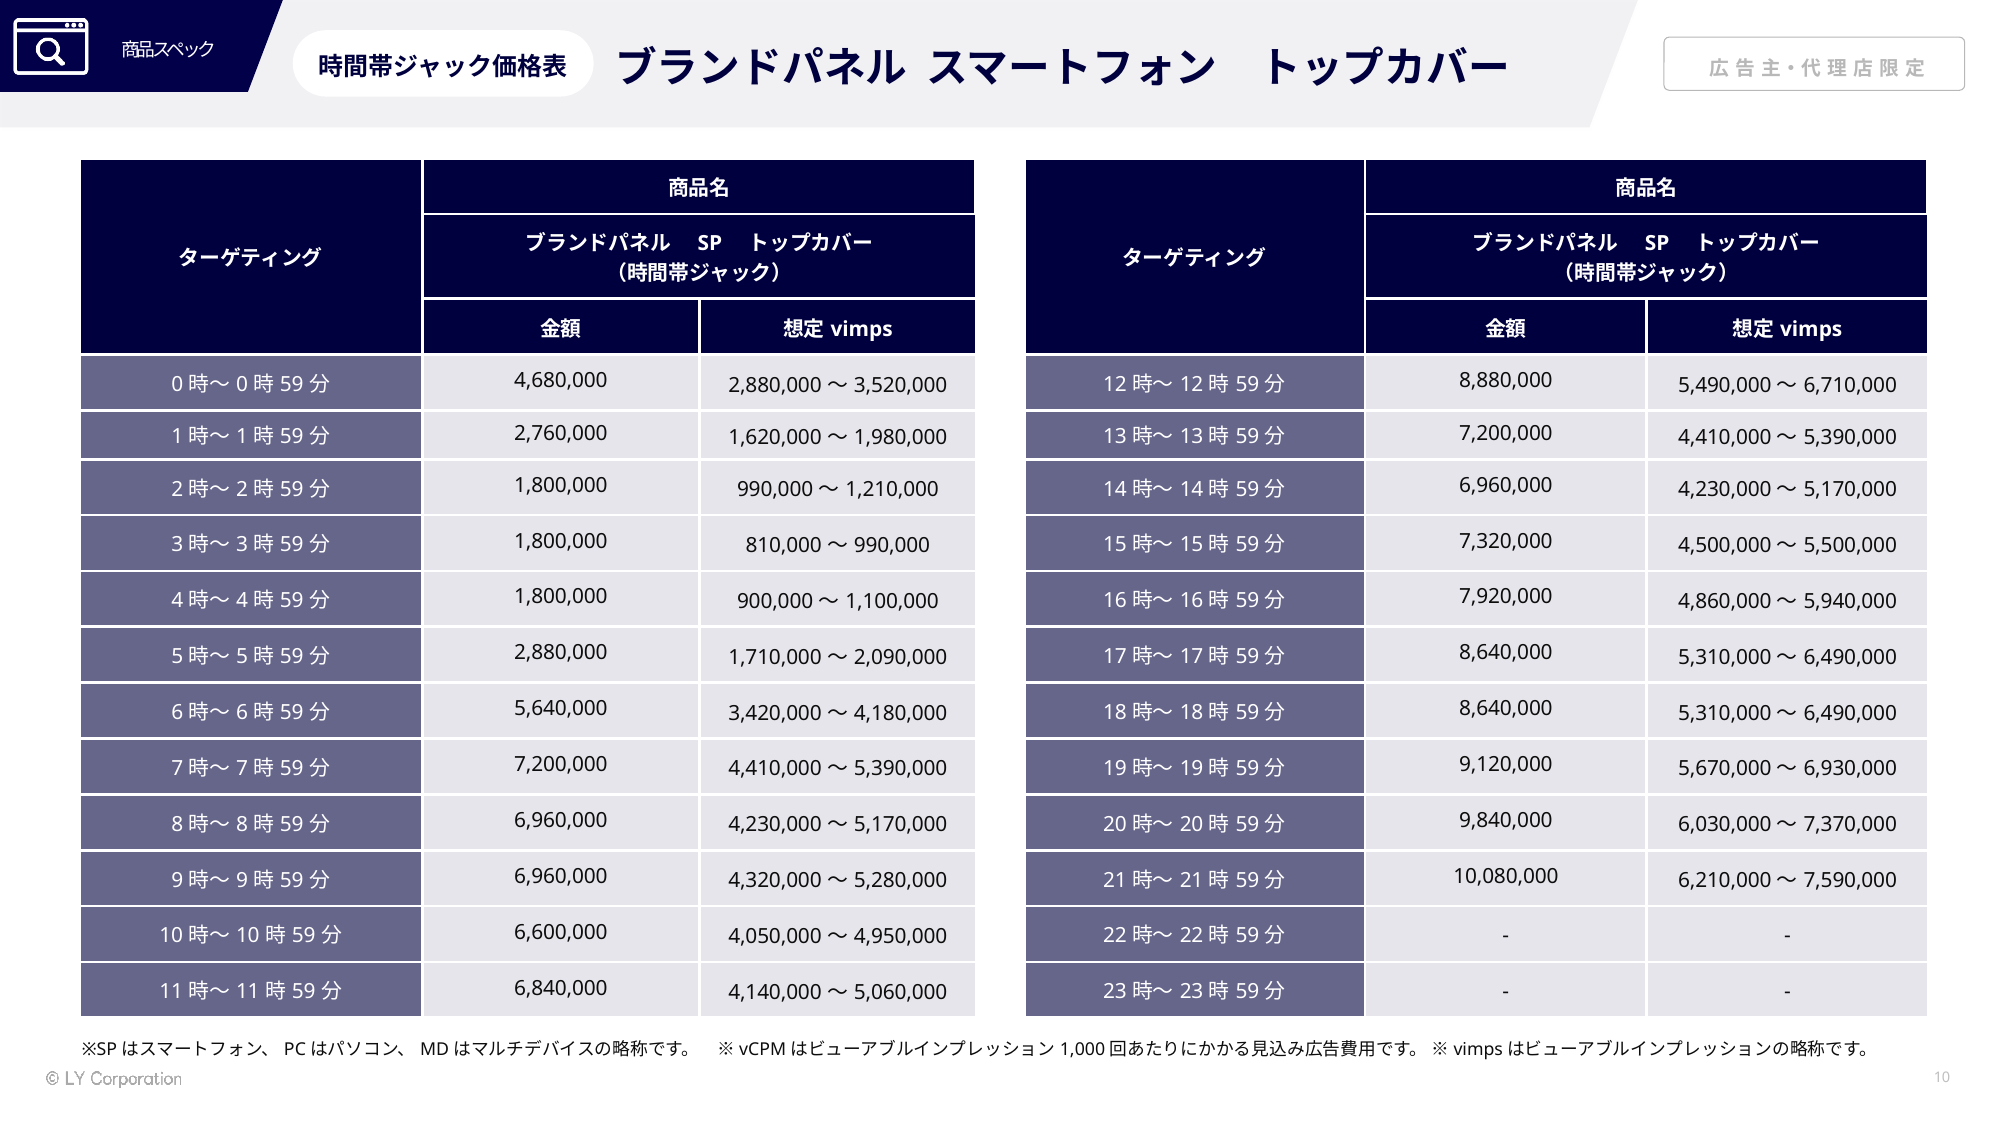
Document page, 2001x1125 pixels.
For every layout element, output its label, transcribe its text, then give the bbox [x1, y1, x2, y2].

table_cell 4,230,000～5,170,000 [701, 796, 975, 849]
table_cell 14時～14時59分 [1026, 461, 1364, 514]
table_cell 5,490,000～6,710,000 [1648, 356, 1927, 409]
table_cell 2,880,000～3,520,000 [701, 356, 975, 409]
table_cell 18時～18時59分 [1026, 684, 1364, 737]
table_cell 16時～16時59分 [1026, 572, 1364, 625]
text_box 時間帯ジャック価格表 [291, 29, 595, 98]
table_cell 4,410,000～5,390,000 [1648, 412, 1927, 458]
table_cell 5時～5時59分 [81, 628, 421, 681]
table_cell 6,840,000 [424, 963, 698, 1016]
table_cell 4,230,000～5,170,000 [1648, 461, 1927, 514]
table_cell 5,640,000 [424, 684, 698, 737]
table_cell 1,710,000～2,090,000 [701, 628, 975, 681]
table_cell 990,000～1,210,000 [701, 461, 975, 514]
table_cell 4,140,000～5,060,000 [701, 963, 975, 1016]
table_cell - [1648, 907, 1927, 961]
table_cell 2,760,000 [424, 412, 698, 458]
table_cell 21時～21時59分 [1026, 852, 1364, 905]
table_cell 4,860,000～5,940,000 [1648, 572, 1927, 625]
table_cell 4時～4時59分 [81, 572, 421, 625]
table_cell 6,960,000 [424, 852, 698, 905]
table_cell 4,410,000～5,390,000 [701, 740, 975, 793]
table_cell 20時～20時59分 [1026, 796, 1364, 849]
table_cell 想定vimps [1648, 300, 1927, 353]
table_cell 0時～0時59分 [81, 356, 421, 409]
table_cell 1,800,000 [424, 516, 698, 570]
table_cell - [1366, 963, 1645, 1016]
table_cell - [1648, 963, 1927, 1016]
table_cell 1,620,000～1,980,000 [701, 412, 975, 458]
table_cell 7,920,000 [1366, 572, 1645, 625]
table_cell 19時～19時59分 [1026, 740, 1364, 793]
table_cell 7時～7時59分 [81, 740, 421, 793]
table_cell 1時～1時59分 [81, 412, 421, 458]
table_cell 8,640,000 [1366, 628, 1645, 681]
picture [46, 1071, 181, 1088]
list ブランドパネル スマートフォン トップカバー [615, 41, 1646, 97]
table_cell 10,080,000 [1366, 852, 1645, 905]
table_cell 9,120,000 [1366, 740, 1645, 793]
table_cell 23時～23時59分 [1026, 963, 1364, 1016]
table_cell 13時～13時59分 [1026, 412, 1364, 458]
table_cell 10時～10時59分 [81, 907, 421, 961]
table_cell 6時～6時59分 [81, 684, 421, 737]
table_cell ブランドパネル SP トップカバー （時間帯ジャック） [424, 215, 975, 297]
table_cell 900,000～1,100,000 [701, 572, 975, 625]
table_header 商品名 [1366, 160, 1926, 213]
list 商品スペック [97, 13, 240, 81]
table_cell 6,600,000 [424, 907, 698, 961]
table_cell 2時～2時59分 [81, 461, 421, 514]
table_cell 6,210,000～7,590,000 [1648, 852, 1927, 905]
table_cell 6,960,000 [1366, 461, 1645, 514]
table_cell 3時～3時59分 [81, 516, 421, 570]
table_cell 7,200,000 [1366, 412, 1645, 458]
table_header 商品名 [424, 160, 974, 213]
table_cell 金額 [1366, 300, 1645, 353]
table_cell 4,500,000～5,500,000 [1648, 516, 1927, 570]
table_cell 1,800,000 [424, 461, 698, 514]
table_cell 想定vimps [701, 300, 975, 353]
table_cell 8,880,000 [1366, 356, 1645, 409]
table_header ターゲティング [1026, 160, 1364, 353]
table_cell 4,320,000～5,280,000 [701, 852, 975, 905]
table_cell 17時～17時59分 [1026, 628, 1364, 681]
table_cell 4,050,000～4,950,000 [701, 907, 975, 961]
table_cell 金額 [424, 300, 698, 353]
table_cell 9,840,000 [1366, 796, 1645, 849]
table_cell 4,680,000 [424, 356, 698, 409]
table_cell 9時～9時59分 [81, 852, 421, 905]
table_cell 8時～8時59分 [81, 796, 421, 849]
table_cell 5,670,000～6,930,000 [1648, 740, 1927, 793]
table_cell 1,800,000 [424, 572, 698, 625]
table_cell 11時～11時59分 [81, 963, 421, 1016]
table_cell 6,960,000 [424, 796, 698, 849]
table_cell 5,310,000～6,490,000 [1648, 628, 1927, 681]
table_cell 22時～22時59分 [1026, 907, 1364, 961]
table_cell ブランドパネル SP トップカバー （時間帯ジャック） [1366, 215, 1927, 297]
table_cell 12時～12時59分 [1026, 356, 1364, 409]
table_cell - [1366, 907, 1645, 961]
picture [9, 5, 92, 87]
table_cell 8,640,000 [1366, 684, 1645, 737]
table_cell 2,880,000 [424, 628, 698, 681]
table_header ターゲティング [81, 160, 421, 353]
table_cell 810,000～990,000 [701, 516, 975, 570]
table_cell 15時～15時59分 [1026, 516, 1364, 570]
table_cell 6,030,000～7,370,000 [1648, 796, 1927, 849]
text_box ※SPはスマートフォン、PCはパソコン、MDはマルチデバイスの略称です。 ※vCPMはビューアブルインプレッション1,000回あたりにかかる見込み広告費用です。 ※vimpsはビューアブルインプレッションの略称です。 [81, 1028, 1878, 1059]
table_cell 3,420,000～4,180,000 [701, 684, 975, 737]
table_cell 7,200,000 [424, 740, 698, 793]
table_cell 5,310,000～6,490,000 [1648, 684, 1927, 737]
table_cell 7,320,000 [1366, 516, 1645, 570]
